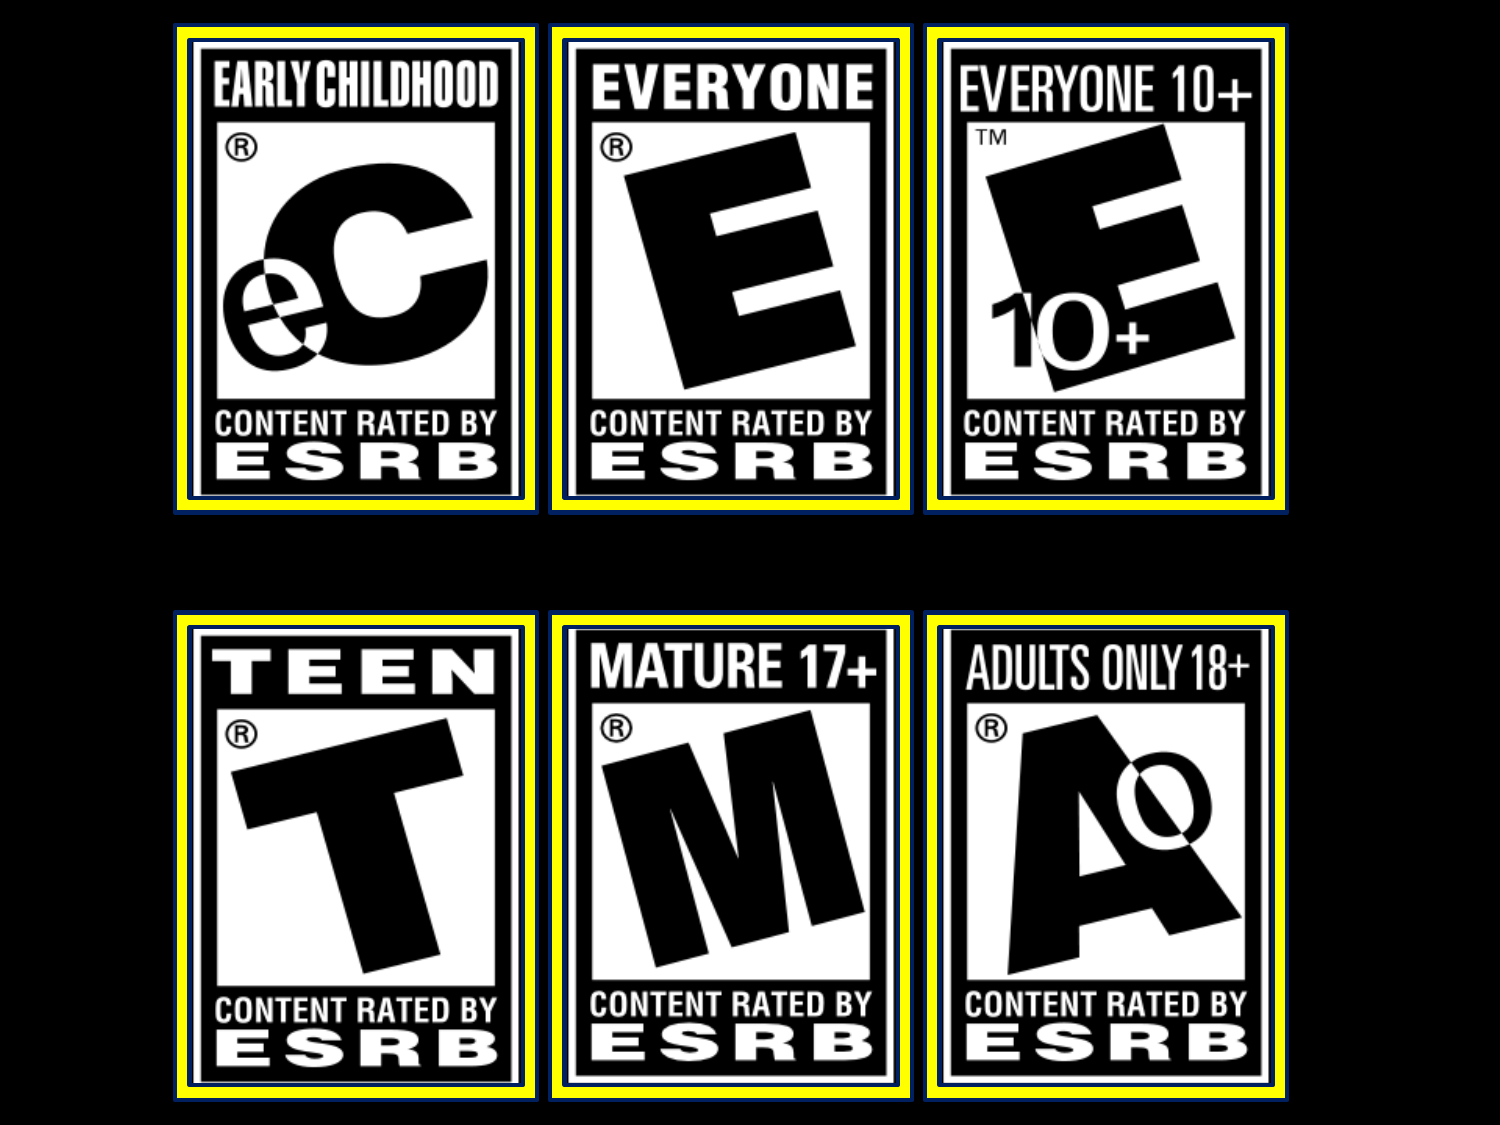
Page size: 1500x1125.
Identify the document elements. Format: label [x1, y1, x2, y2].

text_box [173, 23, 539, 515]
picture [188, 624, 526, 1094]
picture [938, 37, 1276, 507]
text_box [923, 23, 1289, 515]
text_box [548, 610, 914, 1102]
picture [563, 37, 901, 507]
picture [188, 37, 526, 507]
text_box [548, 23, 914, 515]
text_box [923, 610, 1289, 1102]
picture [938, 618, 1276, 1088]
picture [563, 618, 901, 1088]
text_box [173, 610, 539, 1102]
